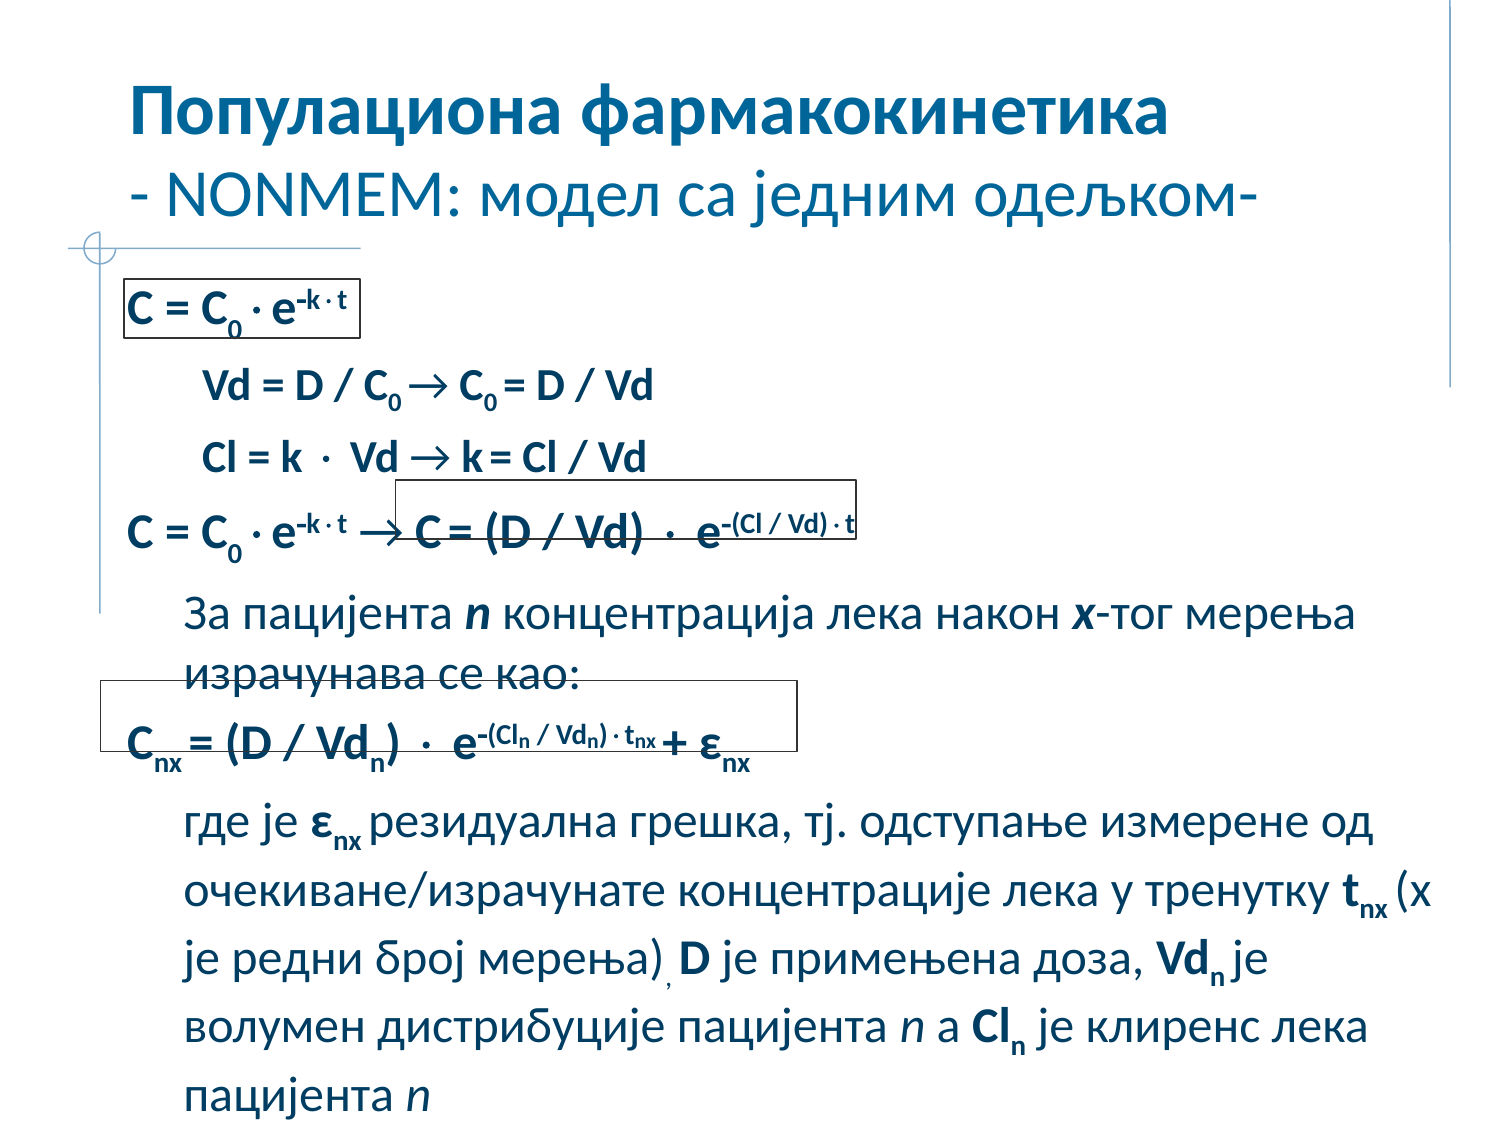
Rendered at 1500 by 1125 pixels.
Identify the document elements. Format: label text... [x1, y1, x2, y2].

text_box [100, 680, 798, 752]
title Популациона фармакокинетика - NONMEM: модел са једним одељком- [113, 49, 1436, 238]
text_box [395, 479, 857, 539]
list C = C0ekt Vd = D / C0 → C0 = D / Vd Cl = k  Vd → k = Cl / Vd C = C0ekt → C = (D / Vd)  e(Cl / Vd)t За пацијента n концентрација лека након x-тог мерења израчунава се као: Cnx = (D / Vdn)  e(Cln / Vdn)tnx + εnx где је εnx резидуална грешка, тј. одступање измерене од очекиване/израчунате концентрације лека у тренутку tnx (x је редни број мерења), D је примењена доза, Vdn је волумен дистрибуције пацијента n а Cln је клиренс лека пацијента n [111, 266, 1471, 1024]
text_box [123, 278, 361, 338]
